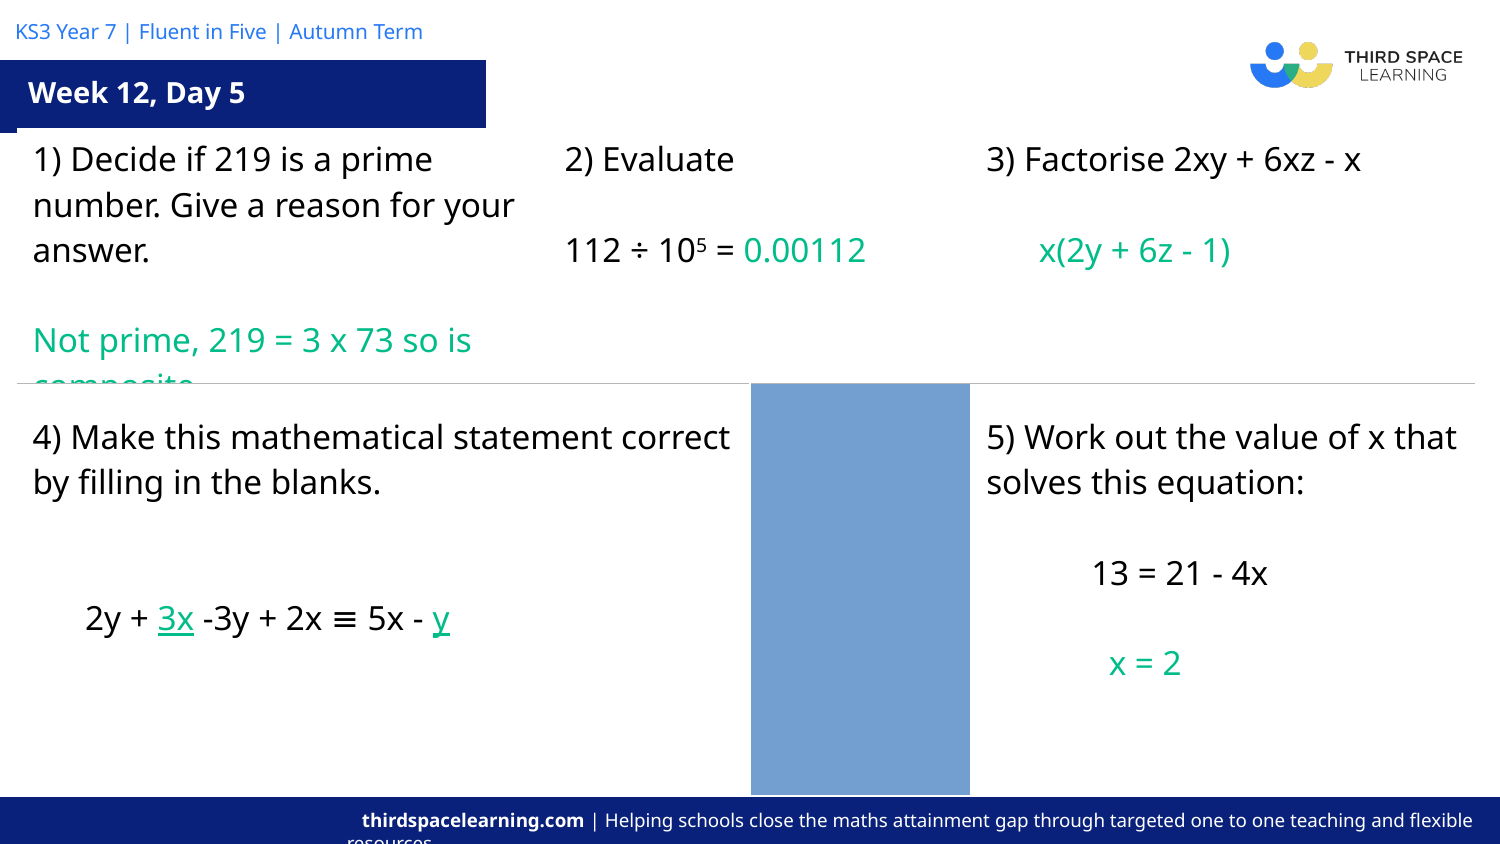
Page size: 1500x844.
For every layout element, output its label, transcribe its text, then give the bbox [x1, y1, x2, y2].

table_cell 5) Work out the value of x that solves this equation: 13 = 21 - 4x x = 2 [972, 384, 1474, 794]
text_box Week 12, Day 5 [13, 59, 383, 125]
table_header 2) Evaluate 112 ÷ 105 = 0.00112 [550, 130, 970, 383]
picture [1250, 33, 1465, 99]
table_header 3) Factorise 2xy + 6xz - x x(2y + 6z - 1) [972, 130, 1474, 383]
table_cell 4) Make this mathematical statement correct by filling in the blanks. 2y + 3x -3y + 2x ≡ 5x - y [19, 384, 749, 794]
table_header 1) Decide if 219 is a prime number. Give a reason for your answer. Not prime, 219 = 3 x 73 so is composite [19, 130, 549, 383]
